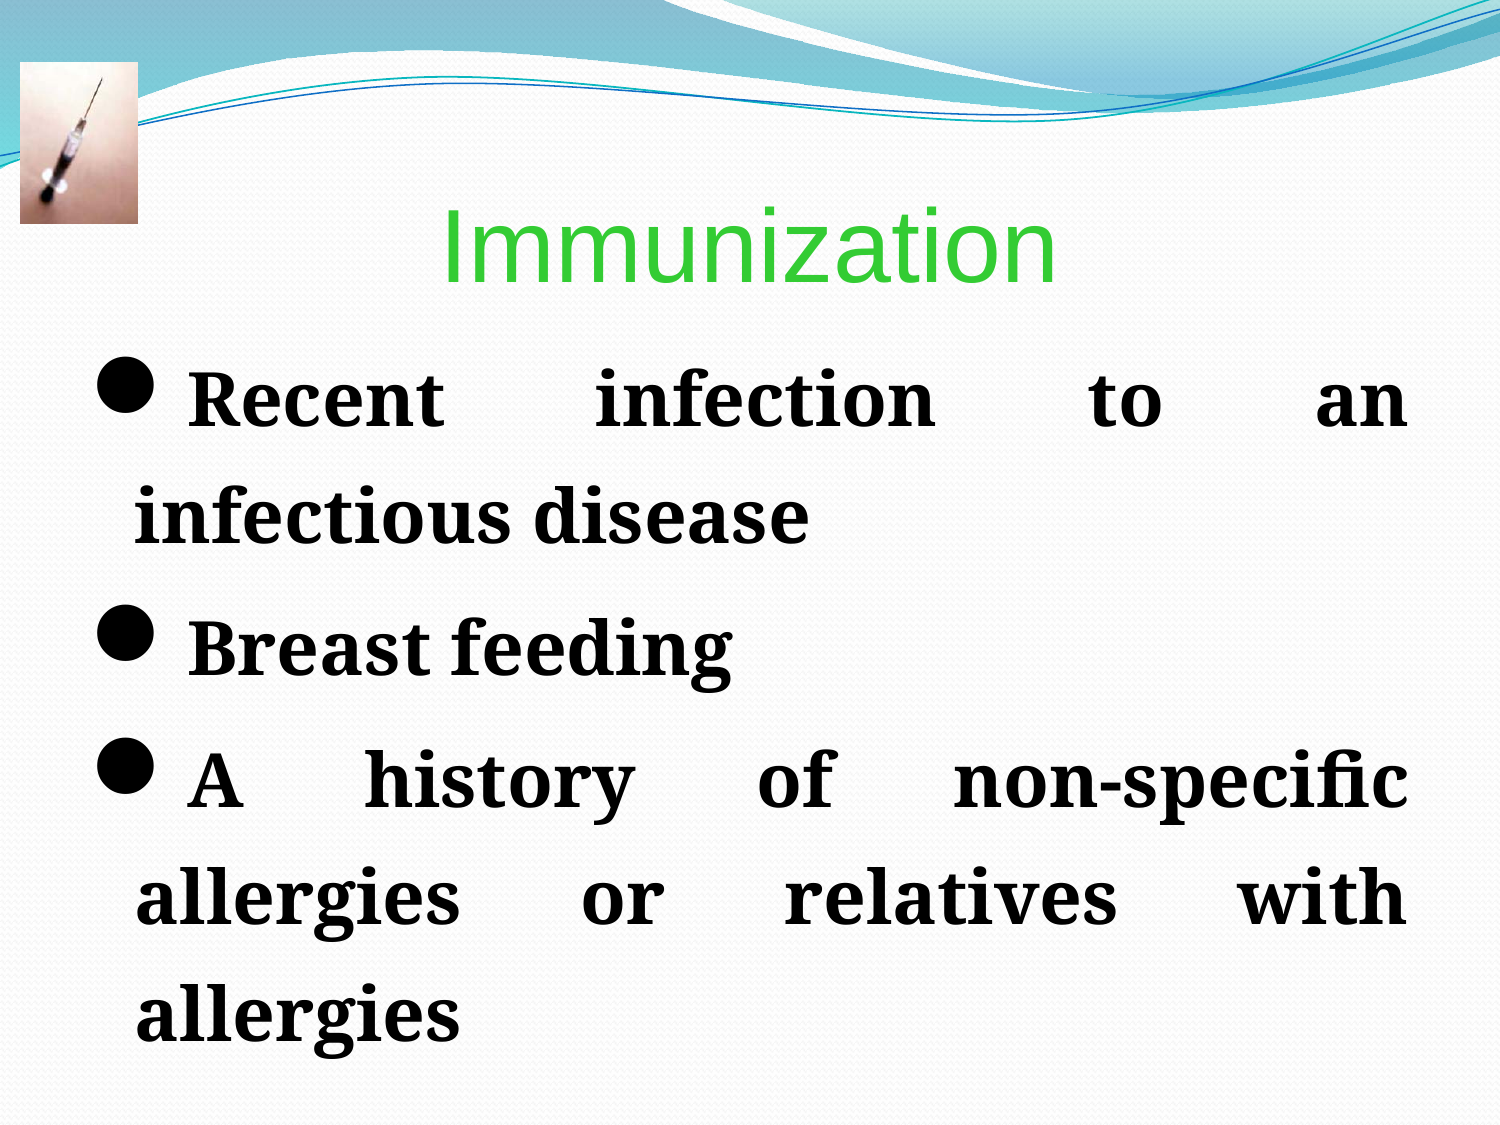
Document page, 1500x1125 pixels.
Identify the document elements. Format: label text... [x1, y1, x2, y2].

title Immunization [75, 115, 1425, 303]
picture [20, 62, 138, 224]
list Recent infection to an infectious disease Breast feeding A history of non-specific allergies or relatives with allergies [75, 317, 1425, 1038]
